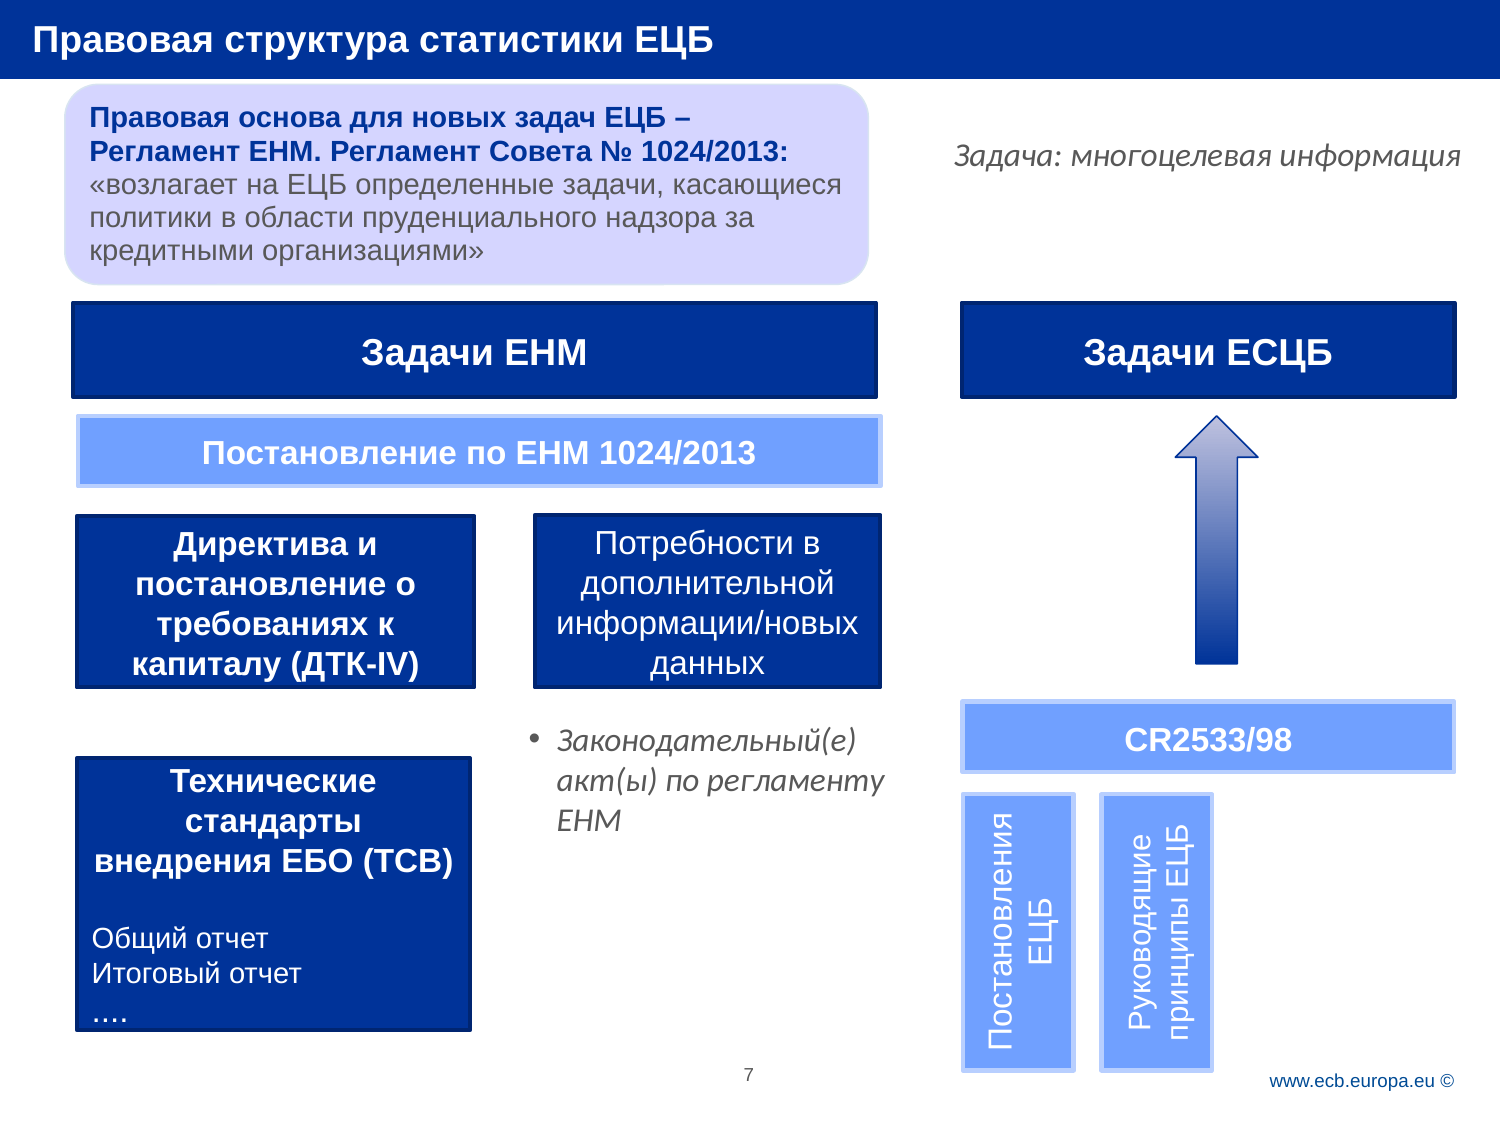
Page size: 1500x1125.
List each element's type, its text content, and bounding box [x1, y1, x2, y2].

text_box Задача: многоцелевая информация [938, 125, 1483, 181]
text_box Потребности в дополнительной информации/новых данных [533, 513, 882, 689]
text_box CR2533/98 [960, 699, 1456, 774]
text_box Руководящие принципы ЕЦБ [1099, 792, 1214, 1073]
text_box Постановления ЕЦБ [961, 792, 1076, 1073]
text_box Директива и постановление о требованиях к капиталу (ДТК-IV) [75, 514, 476, 689]
text_box Правовая основа для новых задач ЕЦБ – Регламент ЕНМ. Регламент Совета № 1024/2013: «возлагает на ЕЦБ определенные задачи, касающиеся политики в области пруденциального надзора за кредитными организациями» [64, 84, 869, 285]
text_box Постановление по ЕНМ 1024/2013 [76, 414, 883, 488]
text_box Задачи ЕНМ [71, 301, 878, 399]
text_box Законодательный(е) акт(ы) по регламенту ЕНМ [513, 711, 917, 846]
text_box Технические стандарты внедрения ЕБО (ТСВ) Общий отчет Итоговый отчет .... [75, 756, 472, 1032]
text_box [1175, 415, 1259, 664]
slide_number 7 [714, 1062, 783, 1102]
text_box Правовая структура статистики ЕЦБ [17, 7, 1378, 126]
text_box Задачи ЕСЦБ [960, 301, 1457, 399]
